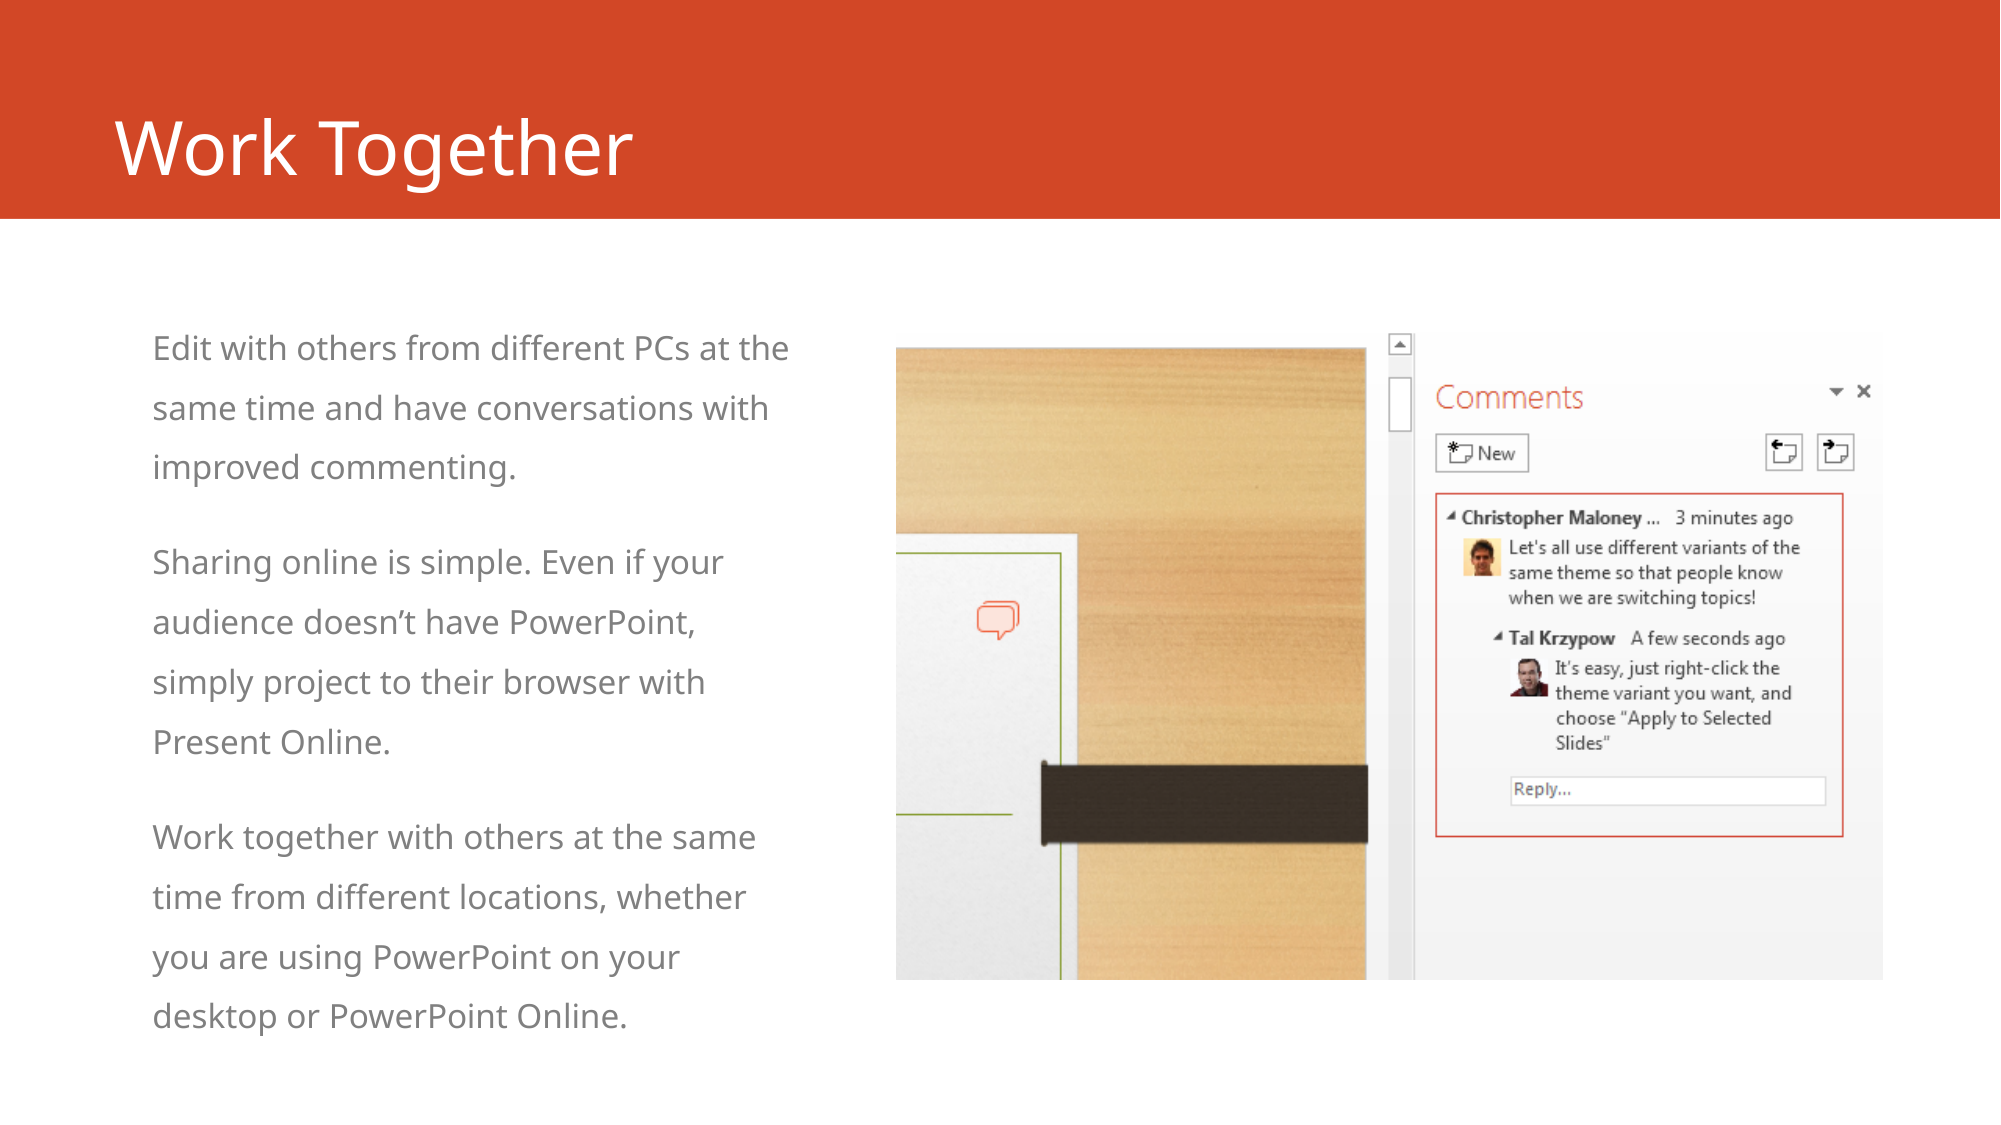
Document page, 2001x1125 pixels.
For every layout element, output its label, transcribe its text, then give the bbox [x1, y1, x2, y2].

picture [896, 332, 1883, 980]
list Edit with others from different PCs at the same time and have conversations with improved commenting. Sharing online is simple. Even if your audience doesn’t have PowerPoint, simply project to their browser with Present Online. Work together with others at the same time from different locations, whether you are using PowerPoint on your desktop or PowerPoint Online. [137, 299, 822, 1014]
title Work Together [99, 0, 1863, 199]
